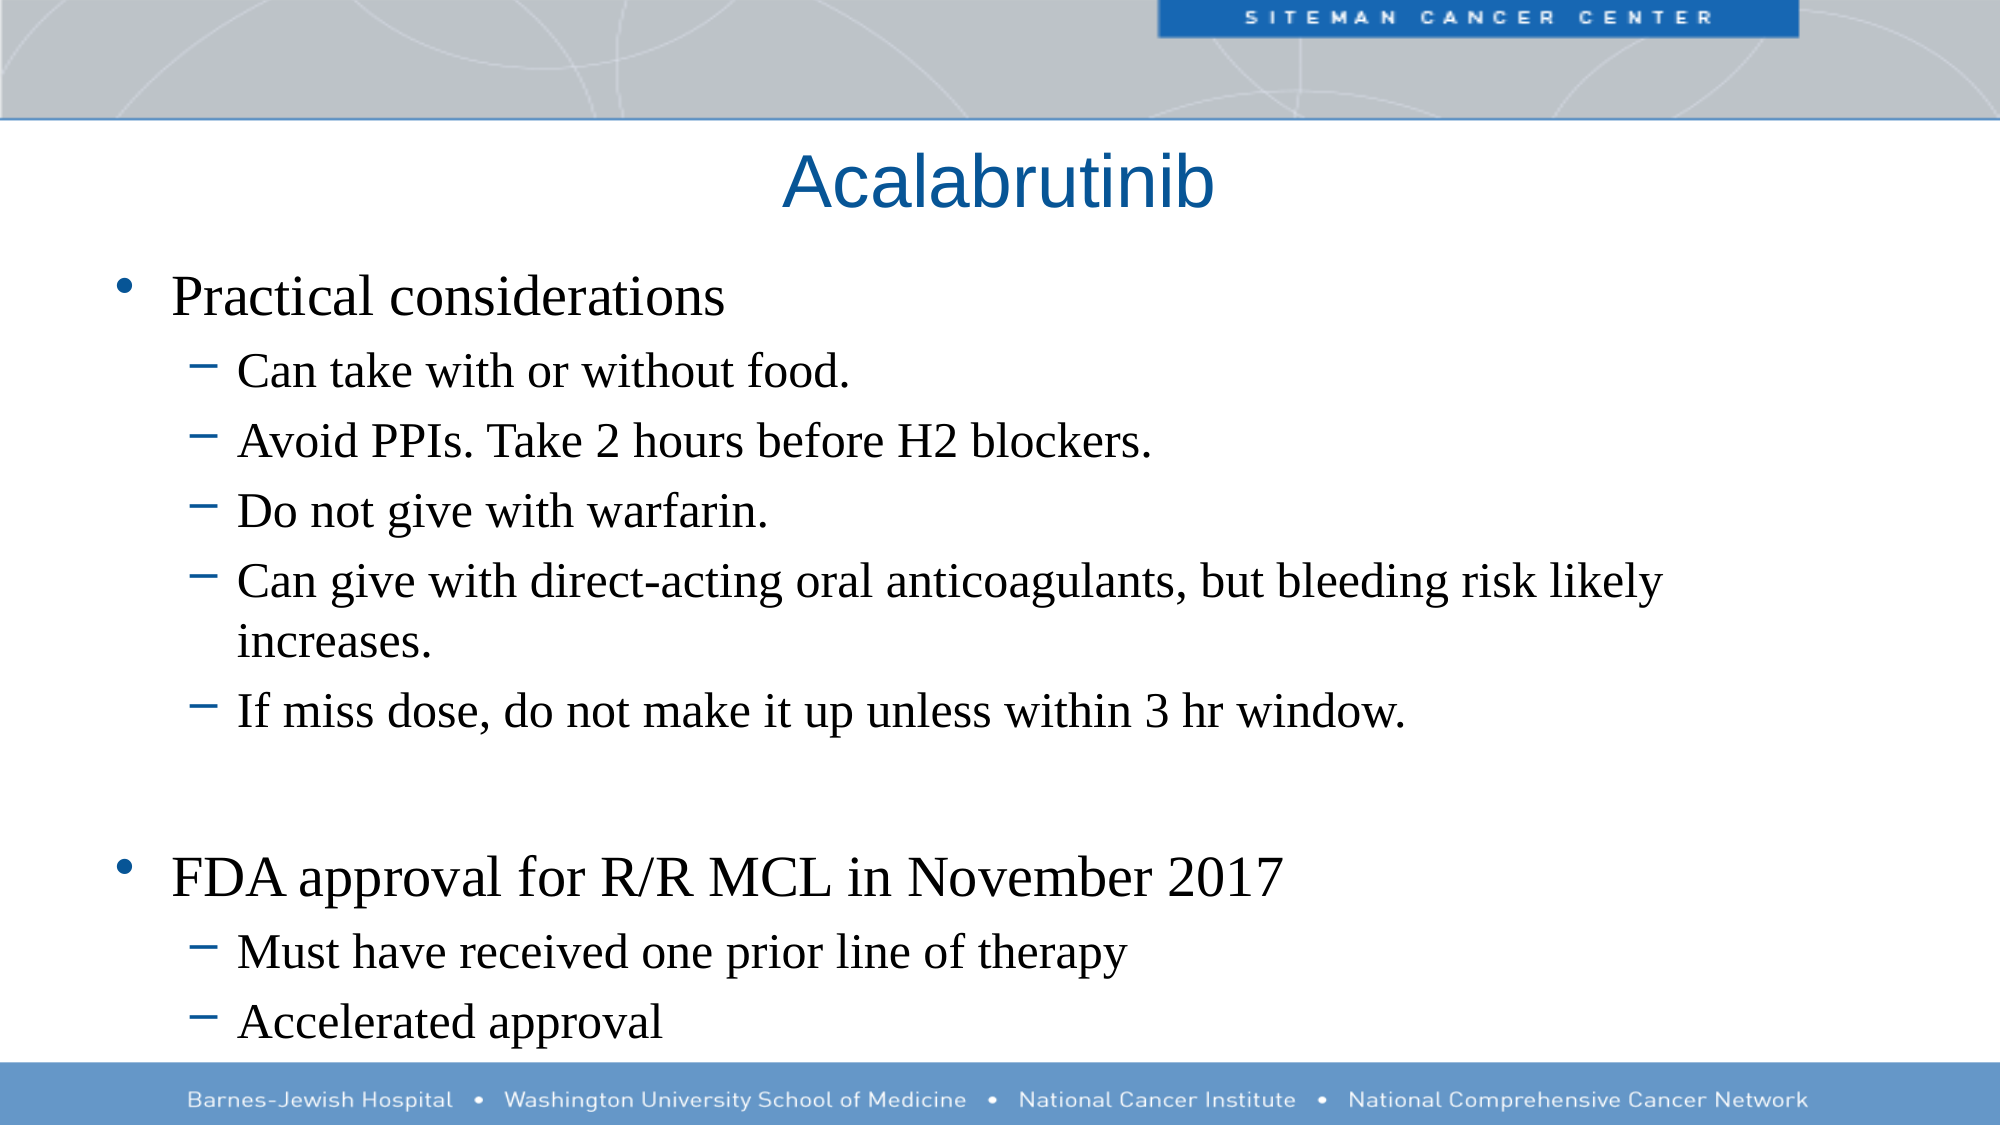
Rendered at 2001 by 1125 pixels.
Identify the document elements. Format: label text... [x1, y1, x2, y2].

title Acalabrutinib [324, 125, 1675, 249]
list Practical considerations Can take with or without food. Avoid PPIs. Take 2 hours before H2 blockers. Do not give with warfarin. Can give with direct-acting oral anticoagulants, but bleeding risk likely increases. If miss dose, do not make it up unless within 3 hr window. FDA approval for R/R MCL in November 2017 Must have received one prior line of therapy Accelerated approval [99, 249, 1888, 1013]
picture [162, 1074, 1838, 1125]
picture [0, 0, 2000, 125]
